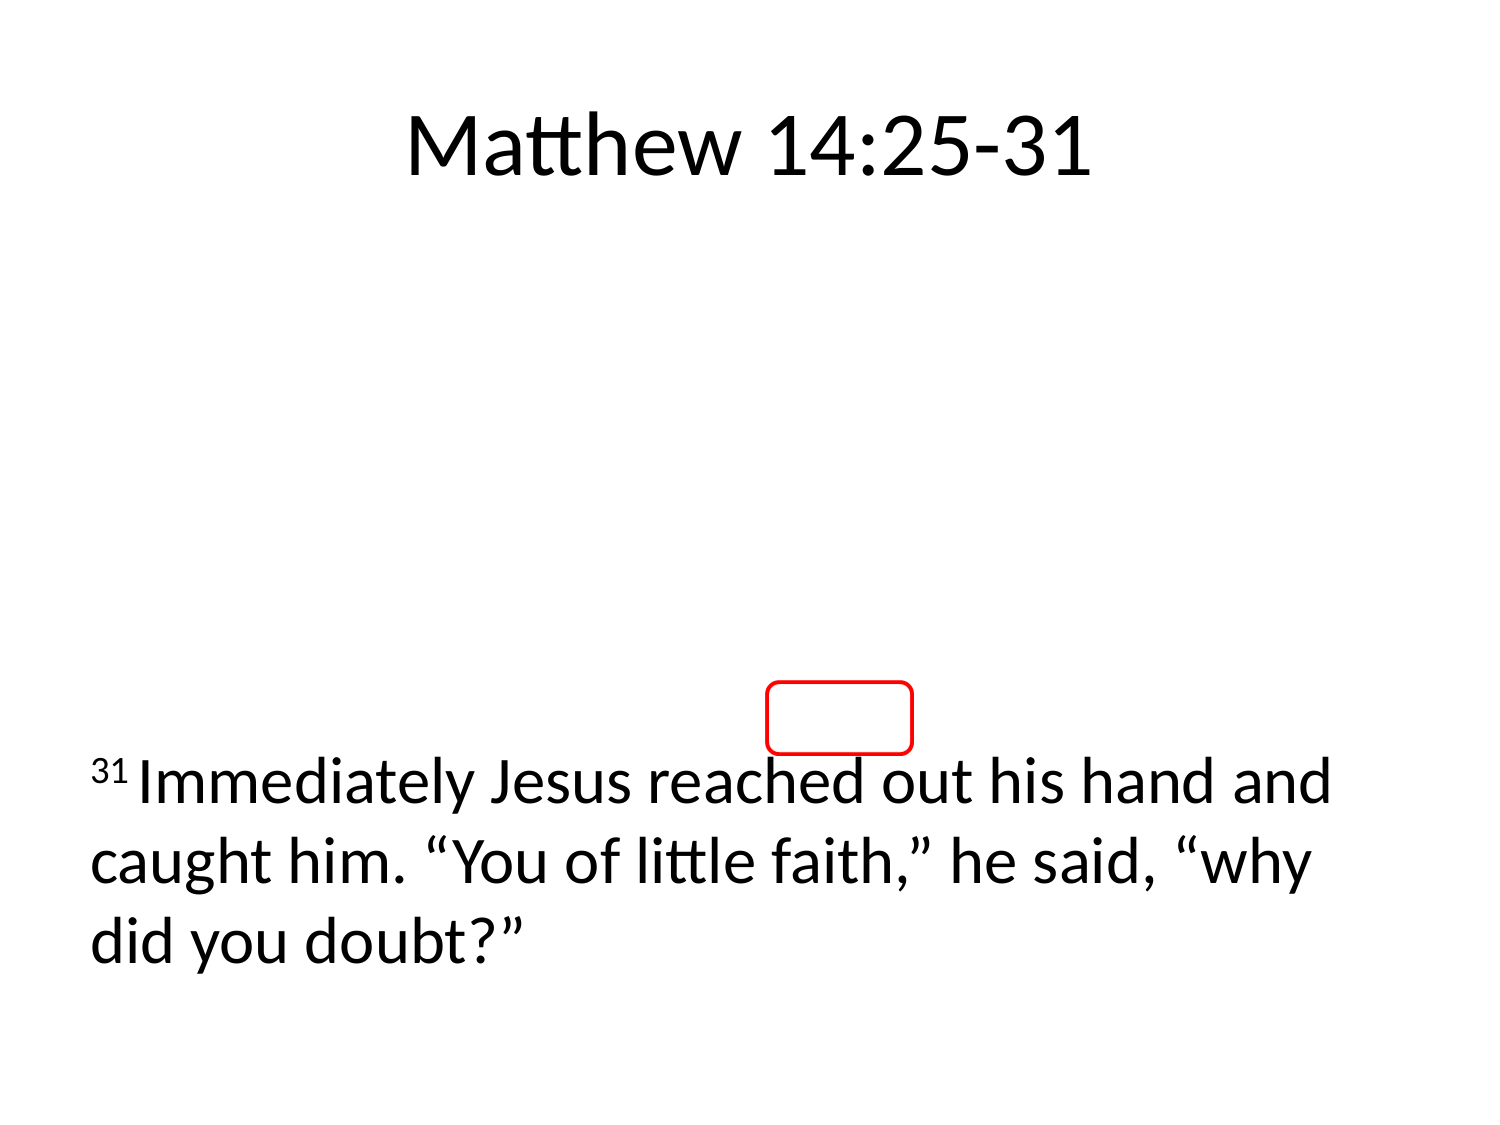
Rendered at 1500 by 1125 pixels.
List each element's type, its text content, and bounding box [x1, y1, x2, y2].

picture [765, 680, 914, 756]
title Matthew 14:25-31 [75, 45, 1425, 233]
list 31 Immediately Jesus reached out his hand and caught him. “You of little faith,” he said, “why did you doubt?” [75, 262, 1425, 1005]
